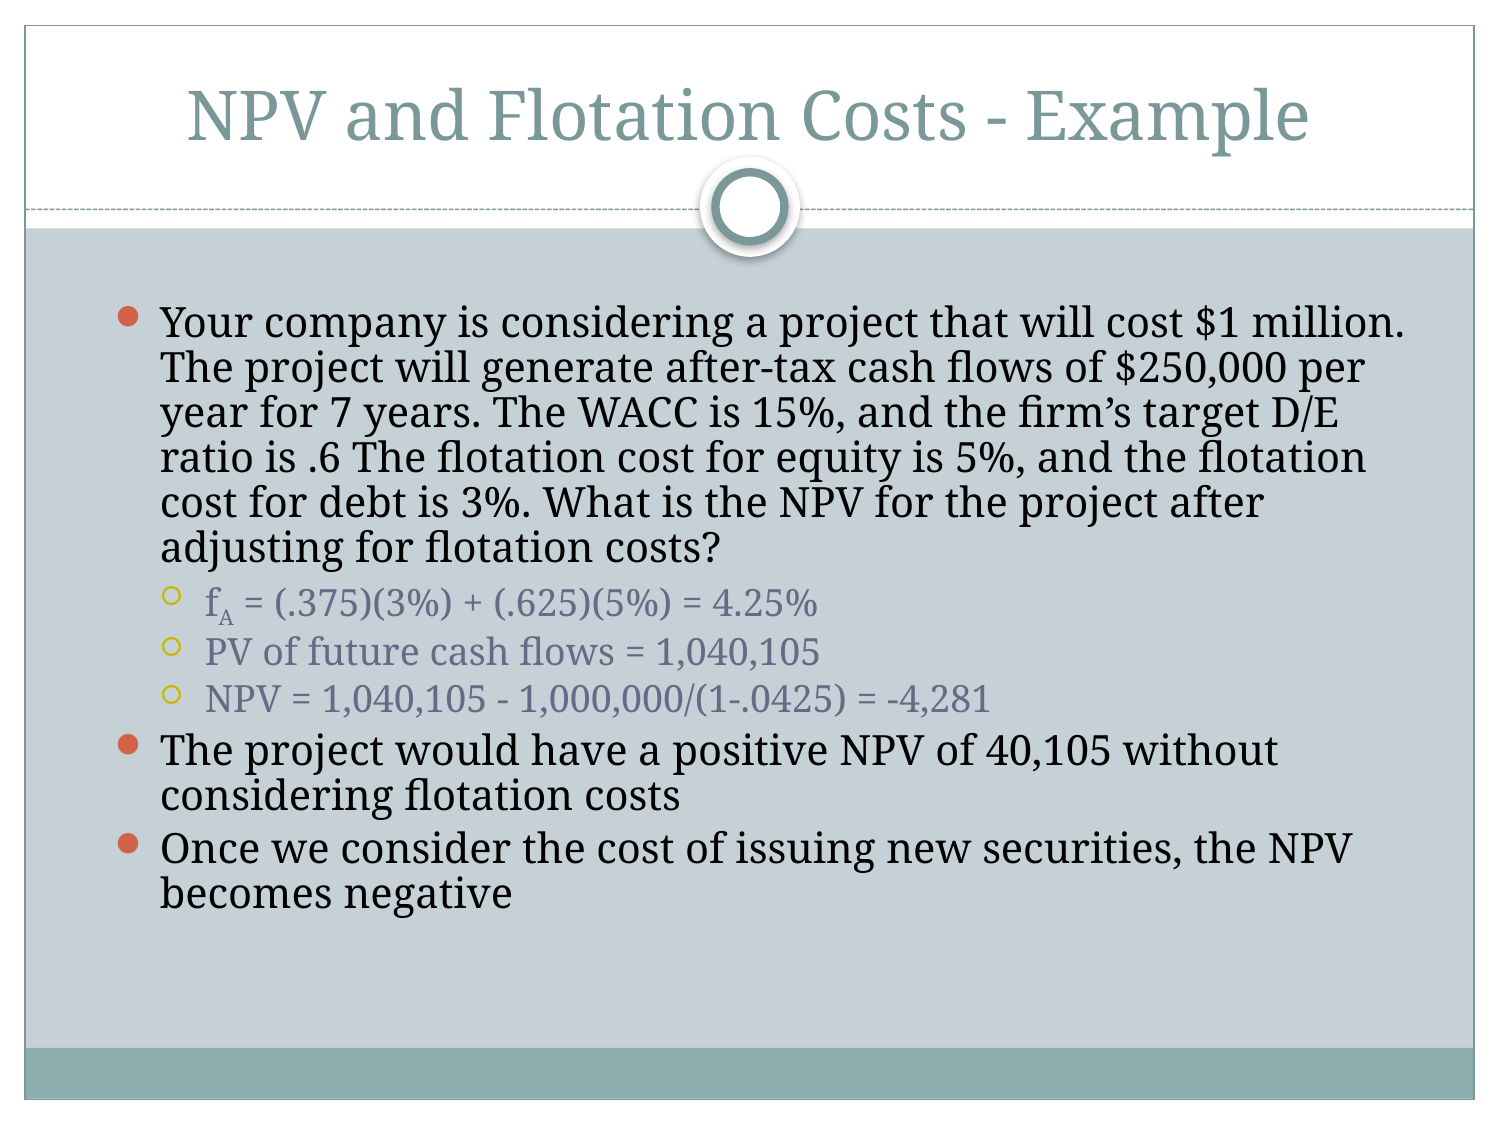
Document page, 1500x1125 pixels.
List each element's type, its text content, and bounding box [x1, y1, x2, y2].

list Your company is considering a project that will cost $1 million. The project will generate after-tax cash flows of $250,000 per year for 7 years. The WACC is 15%, and the firm’s target D/E ratio is .6 The flotation cost for equity is 5%, and the flotation cost for debt is 3%. What is the NPV for the project after adjusting for flotation costs? fA = (.375)(3%) + (.625)(5%) = 4.25% PV of future cash flows = 1,040,105 NPV = 1,040,105 - 1,000,000/(1-.0425) = -4,281 The project would have a positive NPV of 40,105 without considering flotation costs Once we consider the cost of issuing new securities, the NPV becomes negative [99, 294, 1450, 1038]
title NPV and Flotation Costs - Example [49, 37, 1450, 162]
